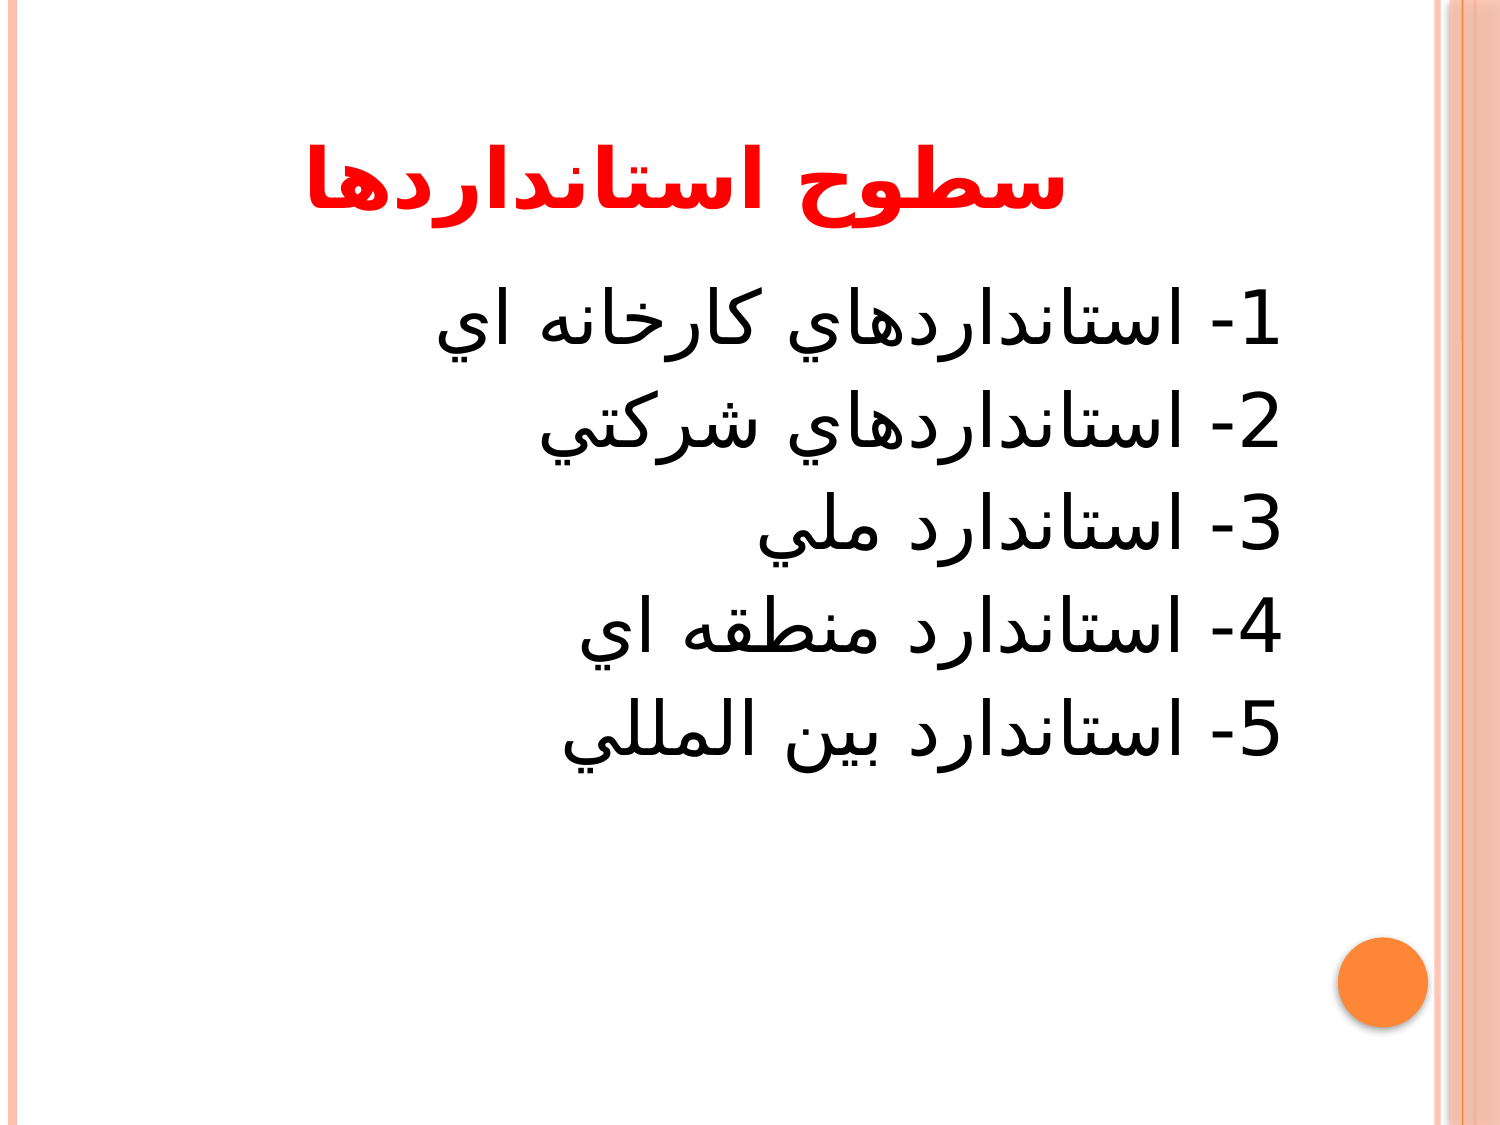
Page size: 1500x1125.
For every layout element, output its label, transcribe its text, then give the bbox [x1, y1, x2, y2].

title سطوح استانداردها [75, 45, 1300, 233]
list 1- استانداردهاي كارخانه اي 2- استانداردهاي شركتي 3- استاندارد ملي 4- استاندارد منطقه اي 5- استاندارد بين المللي [75, 262, 1300, 1062]
